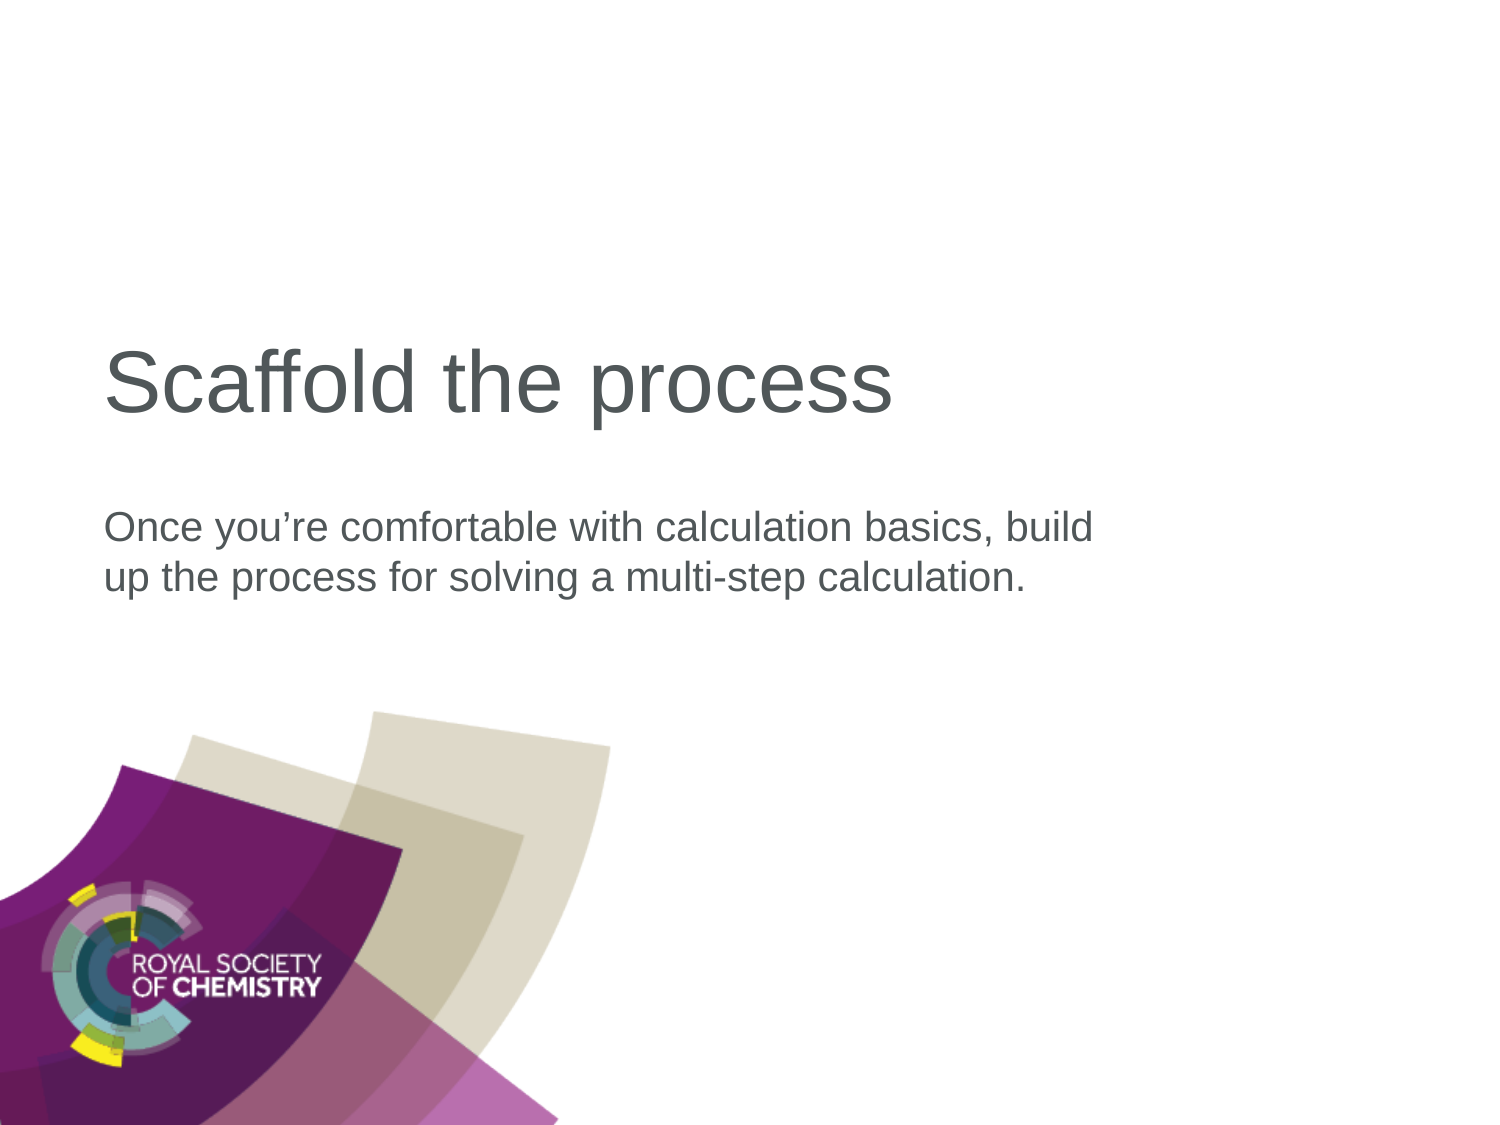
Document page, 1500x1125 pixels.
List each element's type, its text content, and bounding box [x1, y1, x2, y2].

subtitle Once you’re comfortable with calculation basics, build up the process for solving a multi-step calculation. [88, 491, 1139, 655]
title Scaffold the process [88, 256, 1140, 498]
picture [0, 3, 1500, 1125]
